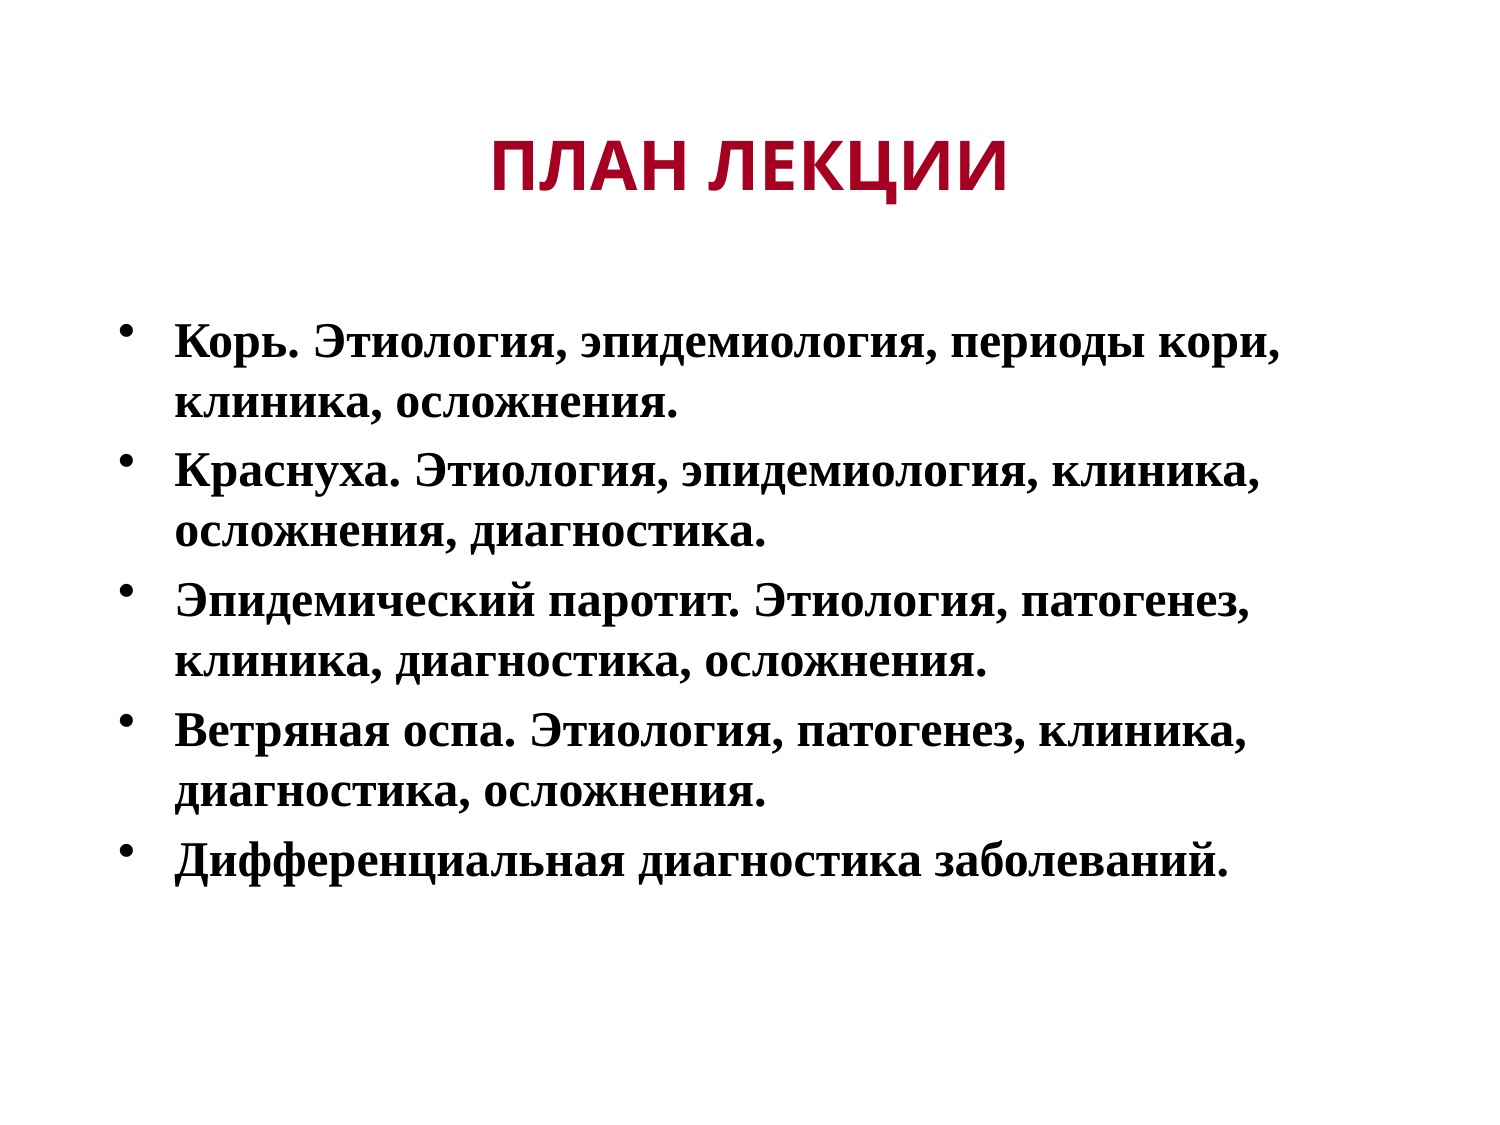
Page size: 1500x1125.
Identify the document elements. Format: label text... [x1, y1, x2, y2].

list Корь. Этиология, эпидемиология, периоды кори, клиника, осложнения. Краснуха. Этиология, эпидемиология, клиника, осложнения, диагностика. Эпидемический паротит. Этиология, патогенез, клиника, диагностика, осложнения. Ветряная оспа. Этиология, патогенез, клиника, диагностика, осложнения. Дифференциальная диагностика заболеваний. [103, 299, 1397, 1014]
title ПЛАН ЛЕКЦИИ [103, 59, 1397, 278]
